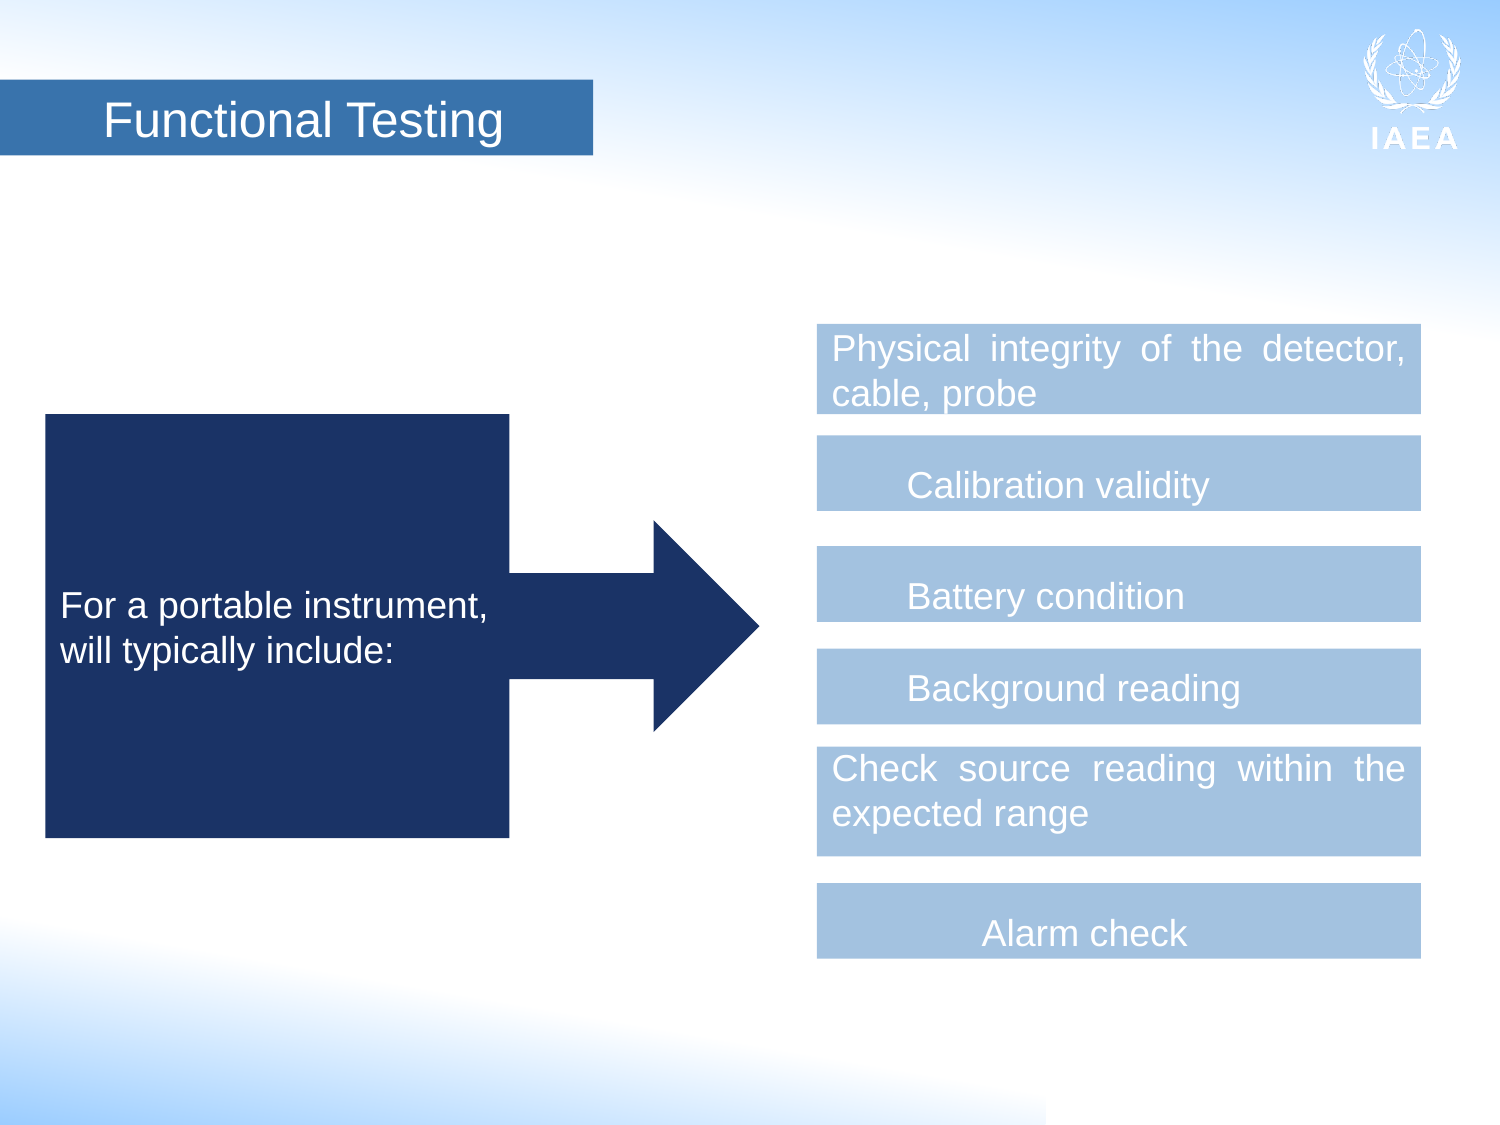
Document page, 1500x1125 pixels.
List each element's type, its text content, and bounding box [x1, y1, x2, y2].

text_box Calibration validity [815, 433, 1423, 513]
picture [1363, 29, 1461, 149]
text_box Battery condition [815, 544, 1423, 624]
text_box Functional Testing [0, 78, 595, 158]
text_box Alarm check [815, 881, 1423, 961]
text_box Physical integrity of the detector, cable, probe [815, 322, 1423, 416]
text_box Background reading [815, 647, 1423, 726]
text_box Check source reading within the expected range [815, 744, 1423, 858]
text_box For a portable instrument, will typically include: [43, 412, 762, 841]
